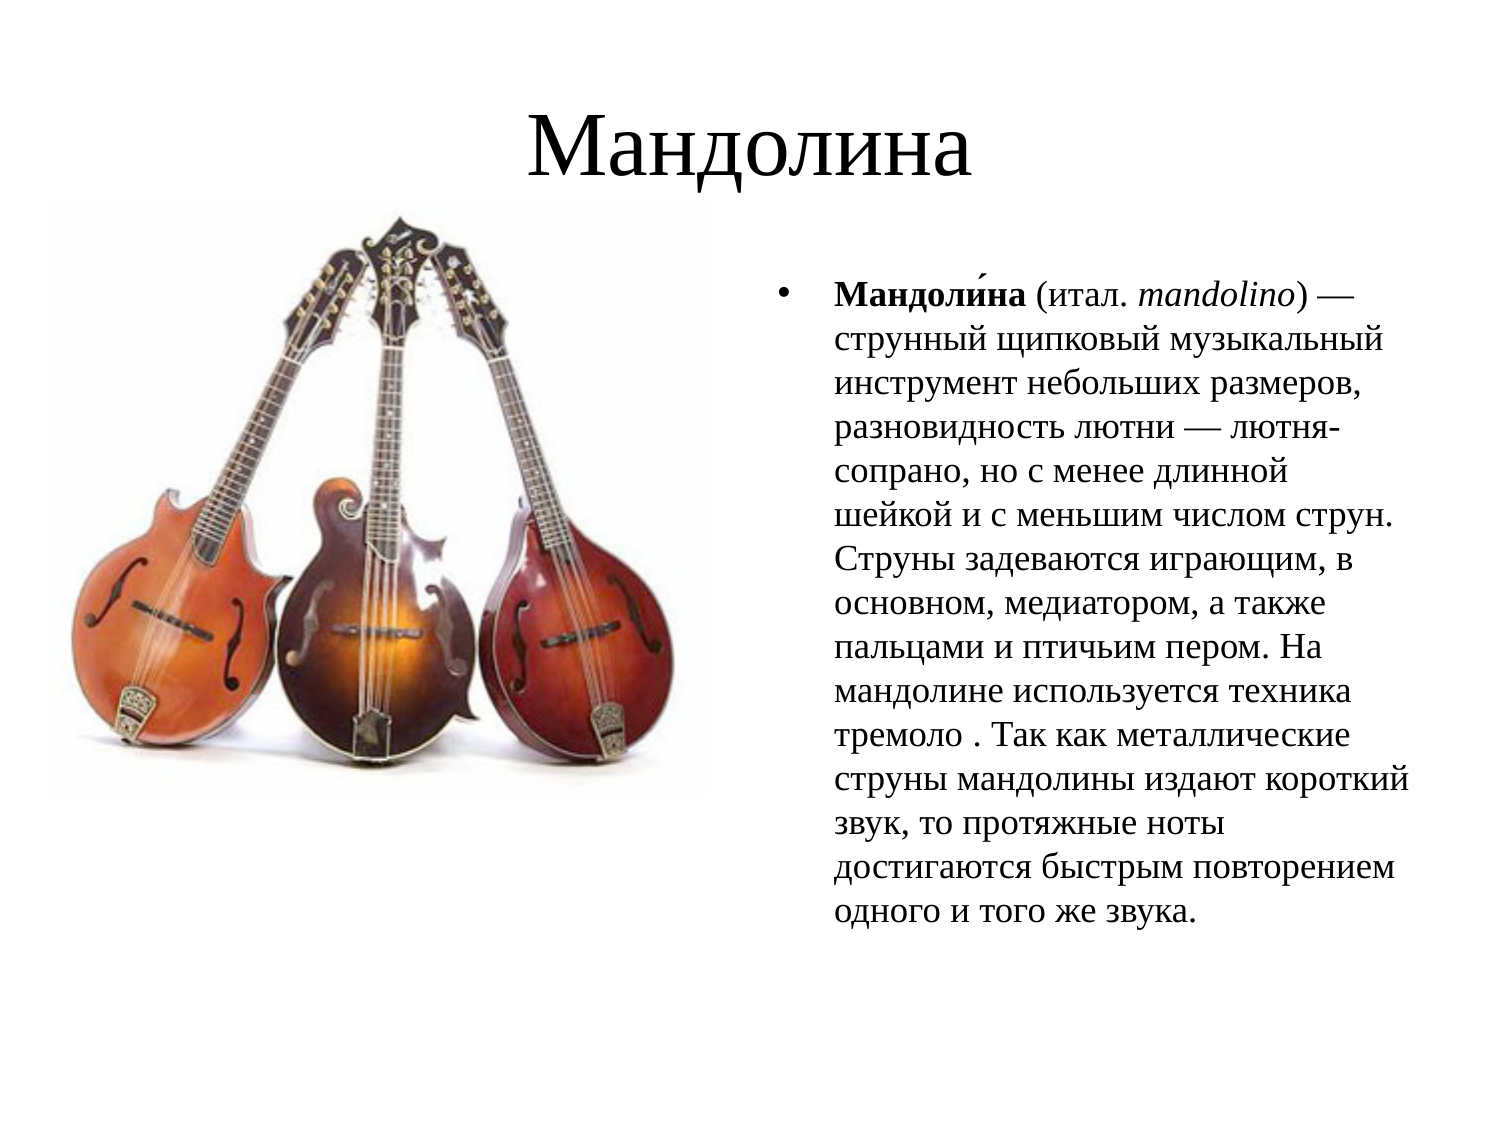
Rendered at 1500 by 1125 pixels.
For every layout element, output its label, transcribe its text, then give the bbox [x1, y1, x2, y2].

title Мандолина [75, 45, 1425, 233]
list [46, 198, 709, 797]
list Мандоли́на (итал. mandolino) — струнный щипковый музыкальный инструмент небольших размеров, разновидность лютни — лютня-сопрано, но с менее длинной шейкой и с меньшим числом струн. Струны задеваются играющим, в основном, медиатором, а также пальцами и птичьим пером. На мандолине используется техника тремоло . Так как металлические струны мандолины издают короткий звук, то протяжные ноты достигаются быстрым повторением одного и того же звука. [762, 262, 1425, 1005]
